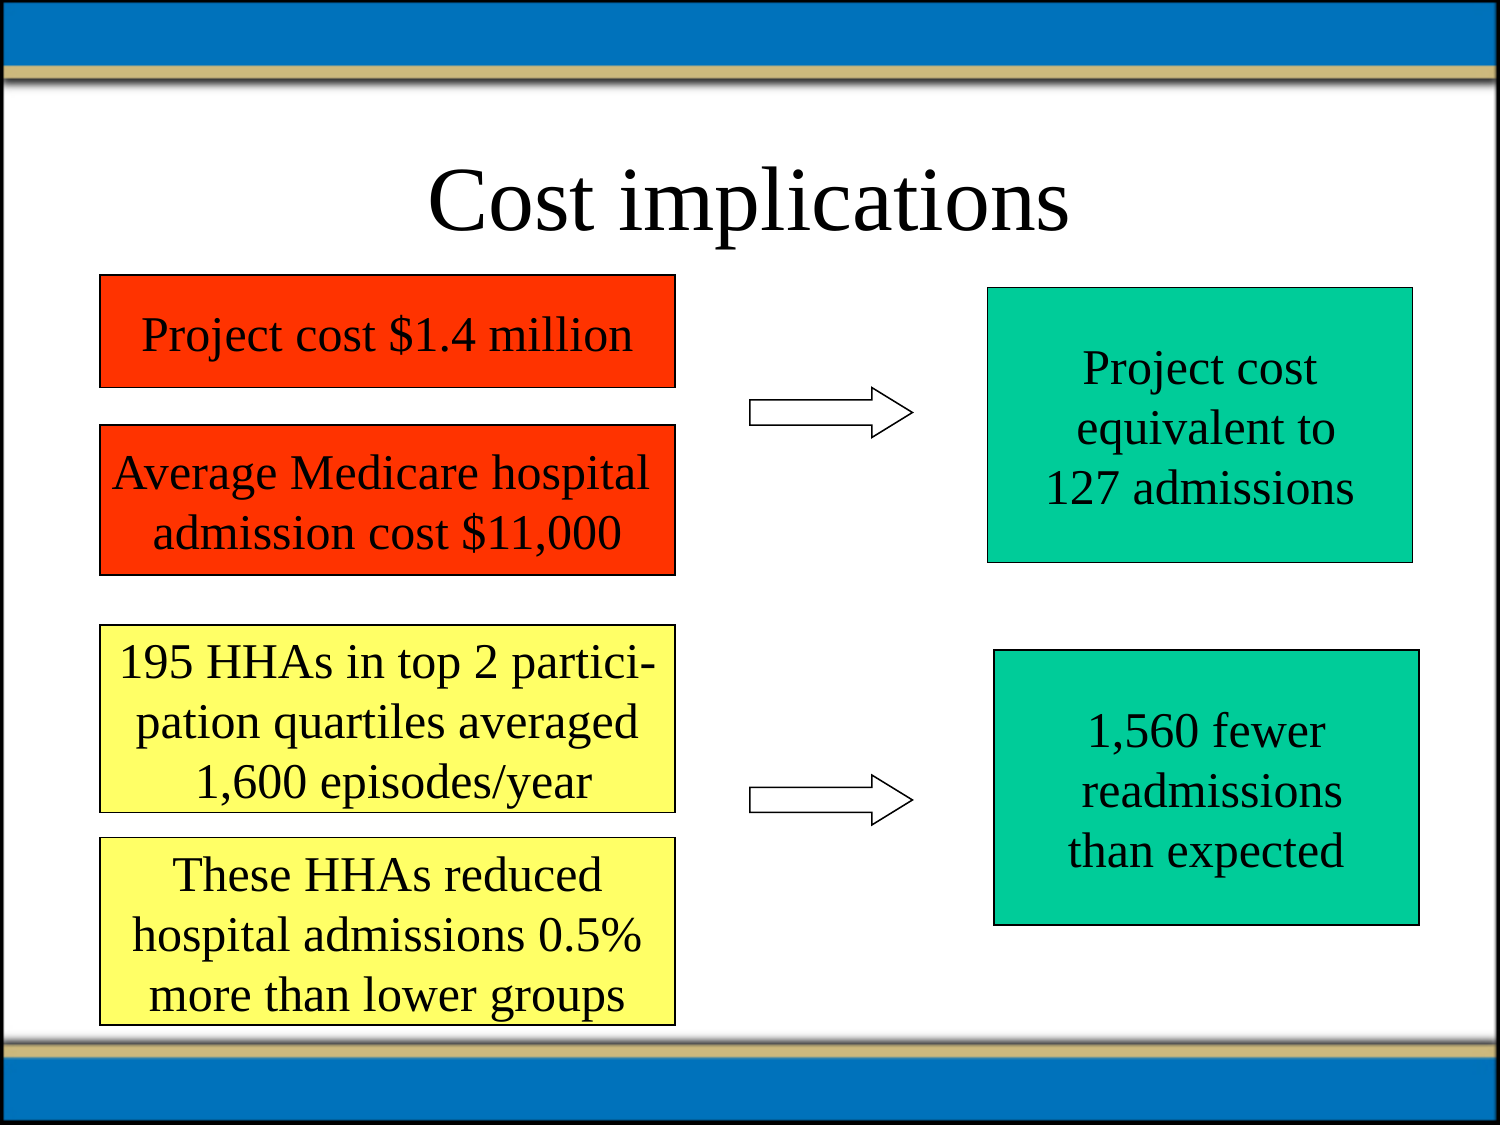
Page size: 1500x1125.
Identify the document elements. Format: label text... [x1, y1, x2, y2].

title Cost implications [112, 99, 1388, 273]
picture [0, 0, 1500, 1125]
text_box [99, 274, 1419, 1026]
